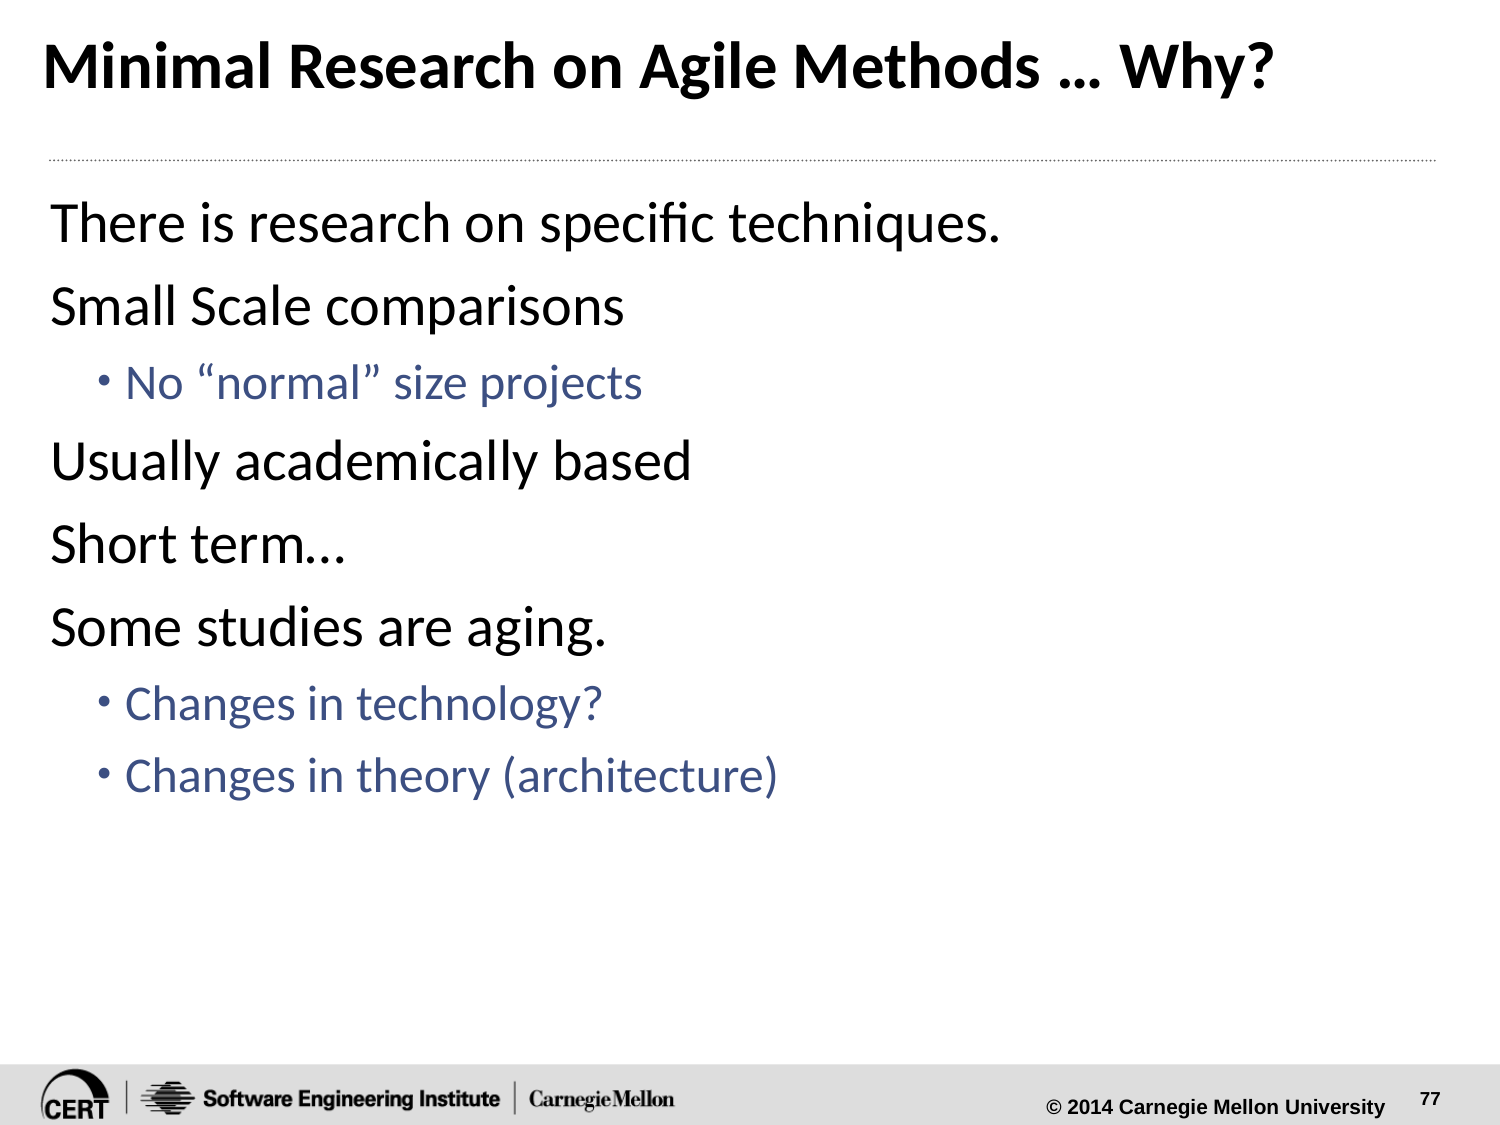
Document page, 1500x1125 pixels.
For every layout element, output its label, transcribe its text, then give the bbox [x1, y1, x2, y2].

list There is research on specific techniques. Small Scale comparisons No “normal” size projects Usually academically based Short term… Some studies are aging. Changes in technology? Changes in theory (architecture) [49, 187, 1438, 1001]
picture [24, 1065, 688, 1125]
title Minimal Research on Agile Methods … Why? [42, 37, 1434, 155]
